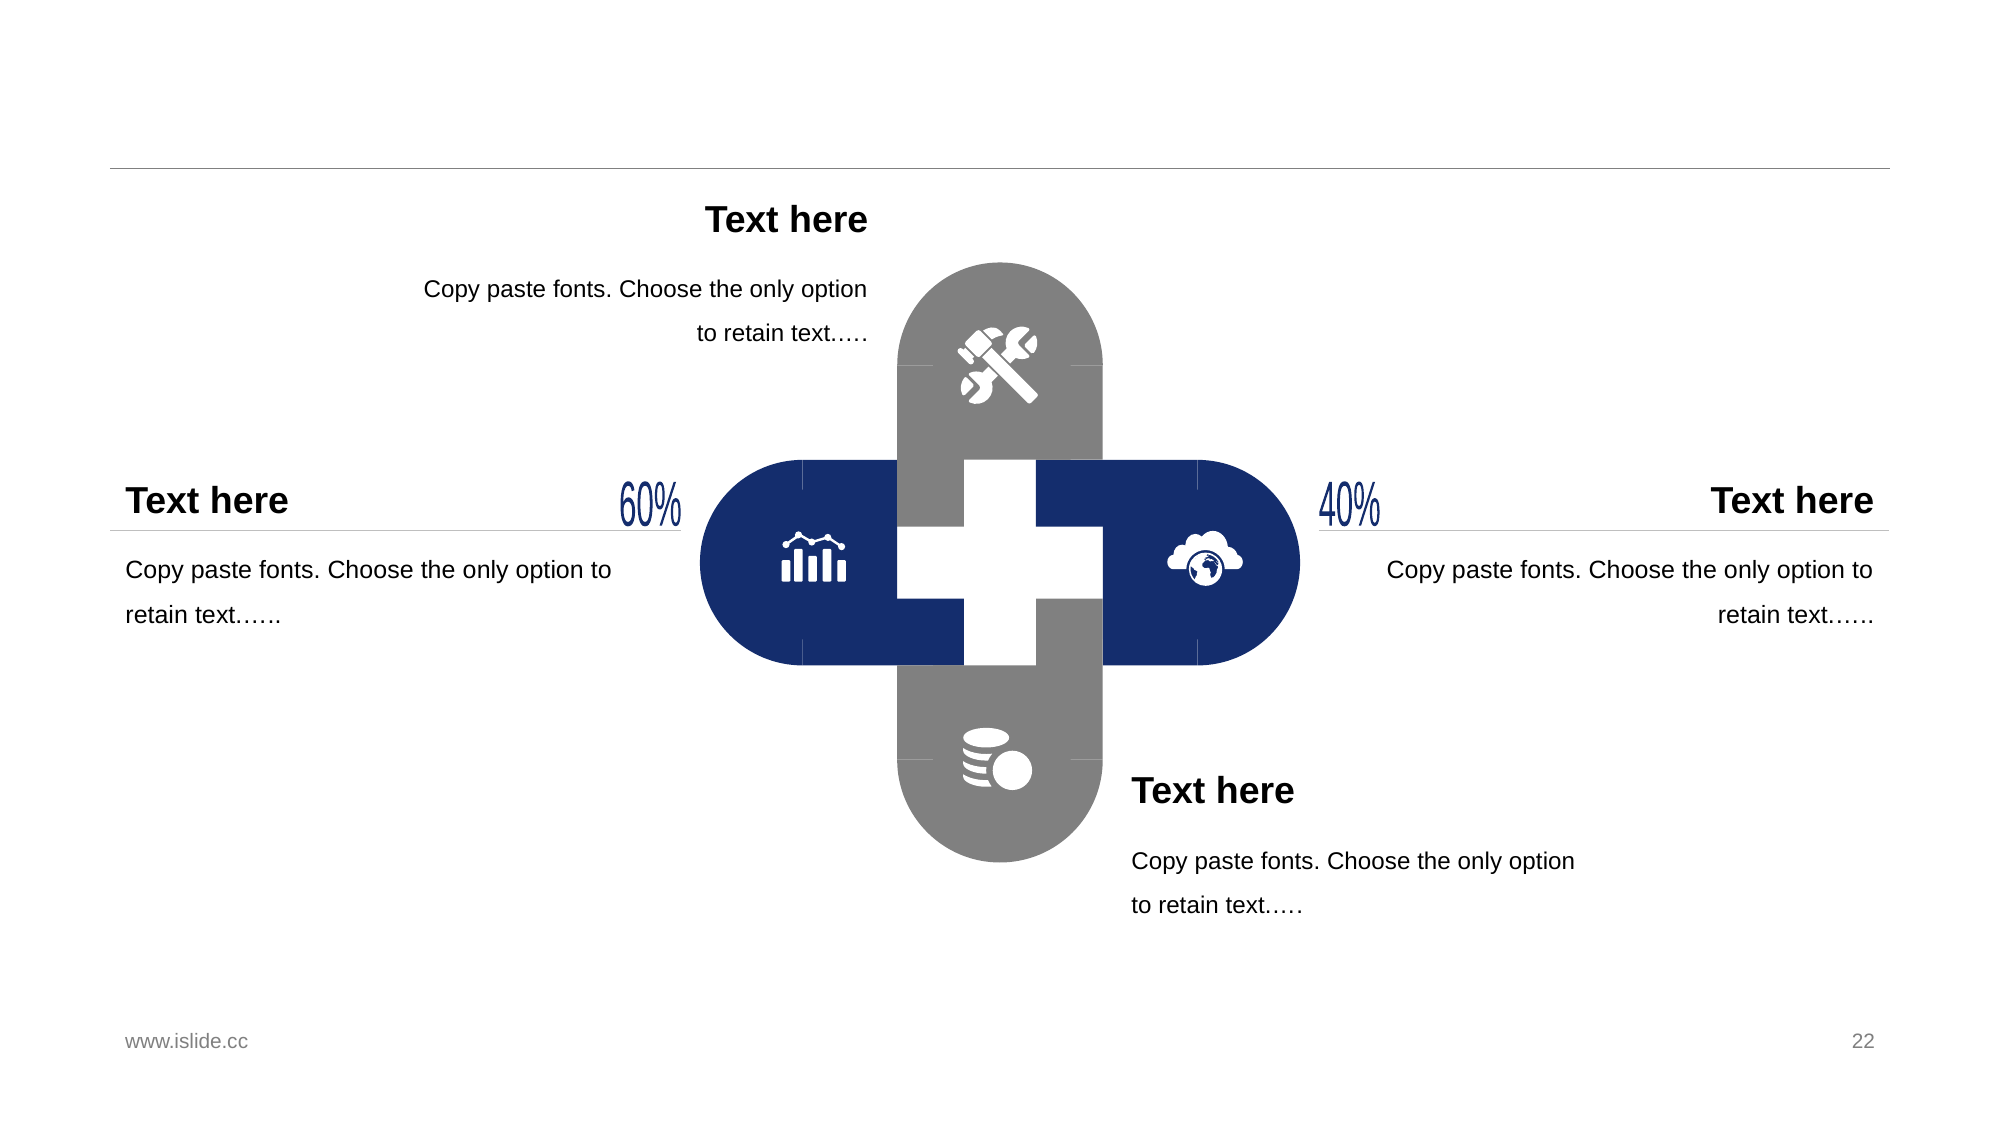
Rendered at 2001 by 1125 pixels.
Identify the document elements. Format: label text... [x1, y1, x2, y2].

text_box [110, 187, 1890, 926]
slide_number 22 [1412, 1023, 1890, 1058]
footer www.islide.cc [109, 1023, 790, 1058]
